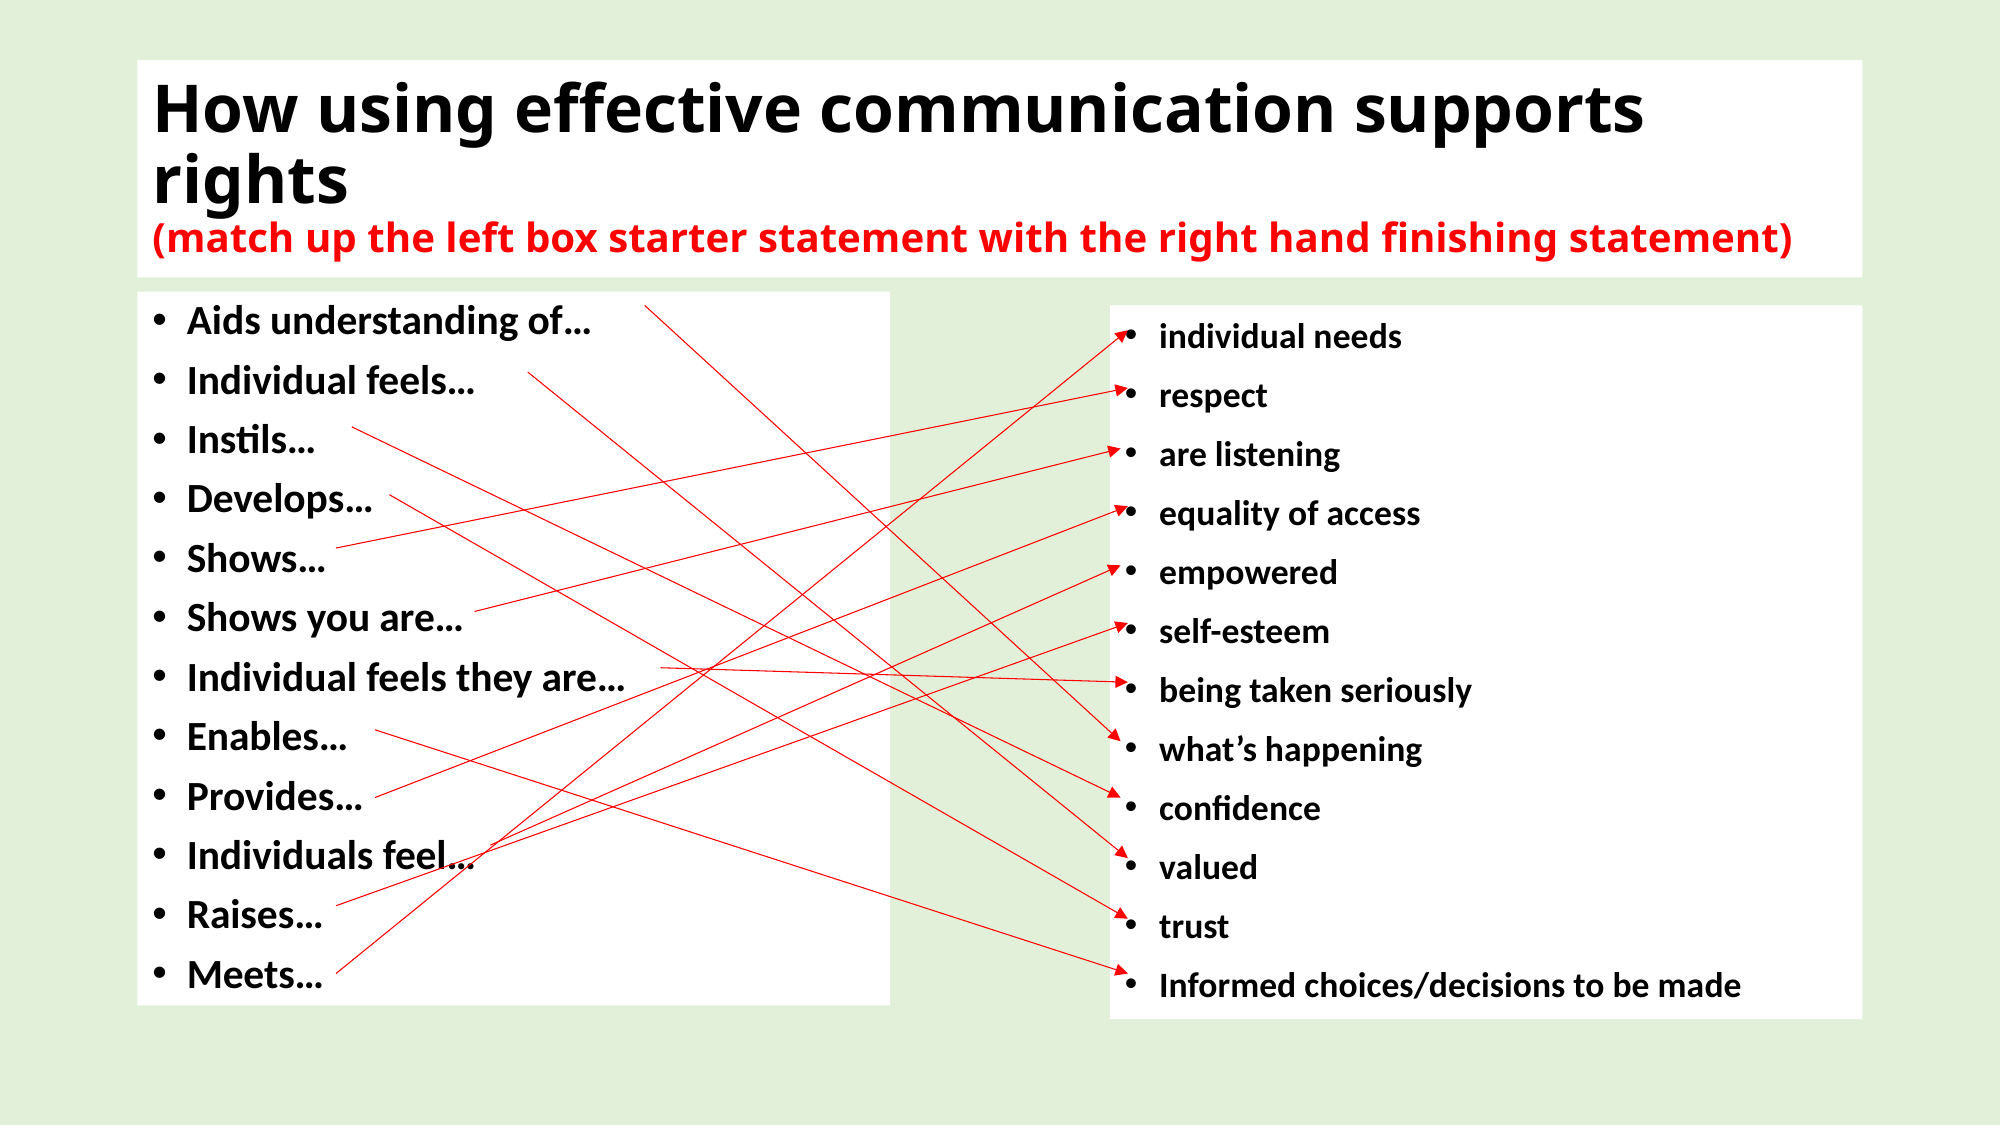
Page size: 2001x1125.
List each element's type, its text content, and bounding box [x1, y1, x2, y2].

title How using effective communication supports rights (match up the left box starter statement with the right hand finishing statement) [137, 59, 1863, 278]
text_box individual needs respect are listening equality of access empowered self-esteem being taken seriously what’s happening confidence valued trust Informed choices/decisions to be made [1109, 305, 1863, 1020]
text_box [644, 305, 1121, 330]
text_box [335, 330, 1128, 974]
list Aids understanding of… Individual feels… Instils… Develops… Shows… Shows you are… Individual feels they are… Enables… Provides… Individuals feel… Raises… Meets… [137, 291, 891, 1006]
